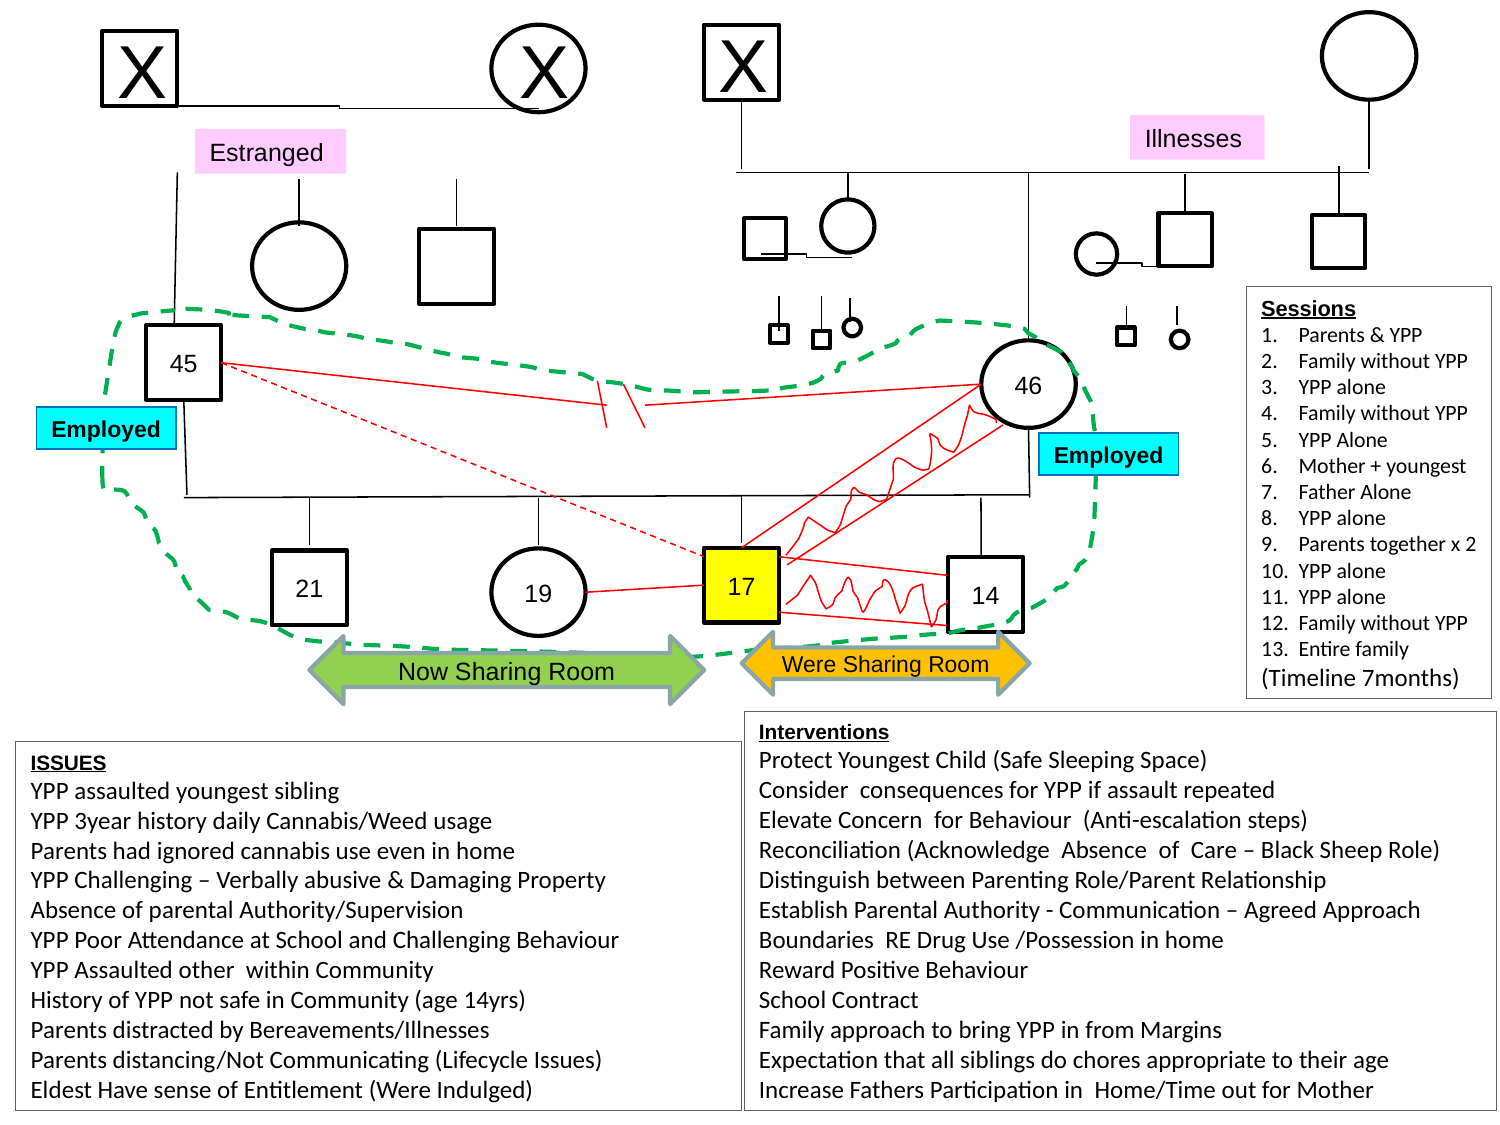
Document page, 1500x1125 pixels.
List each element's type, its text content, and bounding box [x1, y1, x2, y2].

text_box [597, 380, 607, 429]
text_box Illnesses [1130, 115, 1265, 160]
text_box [778, 556, 948, 576]
text_box [742, 216, 788, 261]
text_box [1168, 328, 1191, 351]
text_box [417, 227, 496, 306]
text_box ISSUES YPP assaulted youngest sibling YPP 3year history daily Cannabis/Weed usage Parents had ignored cannabis use even in home YPP Challenging – Verbally abusive & Damaging Property Absence of parental Authority/Supervision YPP Poor Attendance at School and Challenging Behaviour YPP Assaulted other within Community History of YPP not safe in Community (age 14yrs) Parents distracted by Bereavements/Illnesses Parents distancing/Not Communicating (Lifecycle Issues) Eldest Have sense of Entitlement (Were Indulged) [15, 741, 742, 1111]
text_box 46 [1063, 352, 1072, 361]
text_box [221, 362, 705, 557]
text_box [1319, 10, 1419, 102]
text_box [841, 317, 864, 339]
text_box Now Sharing Room [307, 634, 707, 707]
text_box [183, 494, 215, 498]
text_box Sessions Parents & YPP Family without YPP YPP alone Family without YPP YPP Alone Mother + youngest Father Alone YPP alone Parents together x 2 YPP alone YPP alone Family without YPP Entire family (Timeline 7months) [1246, 286, 1492, 699]
text_box Were Sharing Room [739, 629, 1032, 697]
text_box Estranged [194, 128, 332, 174]
text_box X [702, 23, 781, 102]
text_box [1007, 494, 1030, 498]
text_box X [489, 22, 588, 115]
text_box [1140, 218, 1144, 311]
text_box Employed [36, 406, 176, 449]
text_box Interventions Protect Youngest Child (Safe Sleeping Space) Consider consequences for YPP if assault repeated Elevate Concern for Behaviour (Anti-escalation steps) Reconciliation (Acknowledge Absence of Care – Black Sheep Role) Distinguish between Parenting Role/Parent Relationship Establish Parental Authority - Communication – Agreed Approach Boundaries RE Drug Use /Possession in home Reward Positive Behaviour School Contract Family approach to bring YPP in from Margins Expectation that all siblings do chores appropriate to their age Increase Fathers Participation in Home/Time out for Mother [744, 711, 1497, 1111]
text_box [804, 209, 809, 302]
text_box [819, 197, 877, 255]
text_box Employed [1038, 433, 1179, 476]
text_box [1310, 213, 1367, 270]
text_box [249, 220, 332, 312]
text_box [710, 494, 736, 498]
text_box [183, 400, 188, 494]
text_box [173, 172, 178, 324]
text_box [100, 306, 1098, 659]
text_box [623, 383, 646, 429]
text_box X [100, 29, 179, 108]
text_box 14 [958, 610, 1025, 634]
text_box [778, 611, 948, 626]
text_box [646, 383, 982, 406]
text_box [1156, 211, 1214, 268]
text_box [768, 323, 790, 345]
text_box [811, 329, 832, 350]
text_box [585, 584, 705, 593]
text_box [221, 362, 607, 406]
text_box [786, 424, 1004, 566]
text_box [1115, 325, 1137, 347]
text_box [1073, 231, 1120, 277]
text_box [337, 0, 342, 308]
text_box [741, 413, 982, 548]
